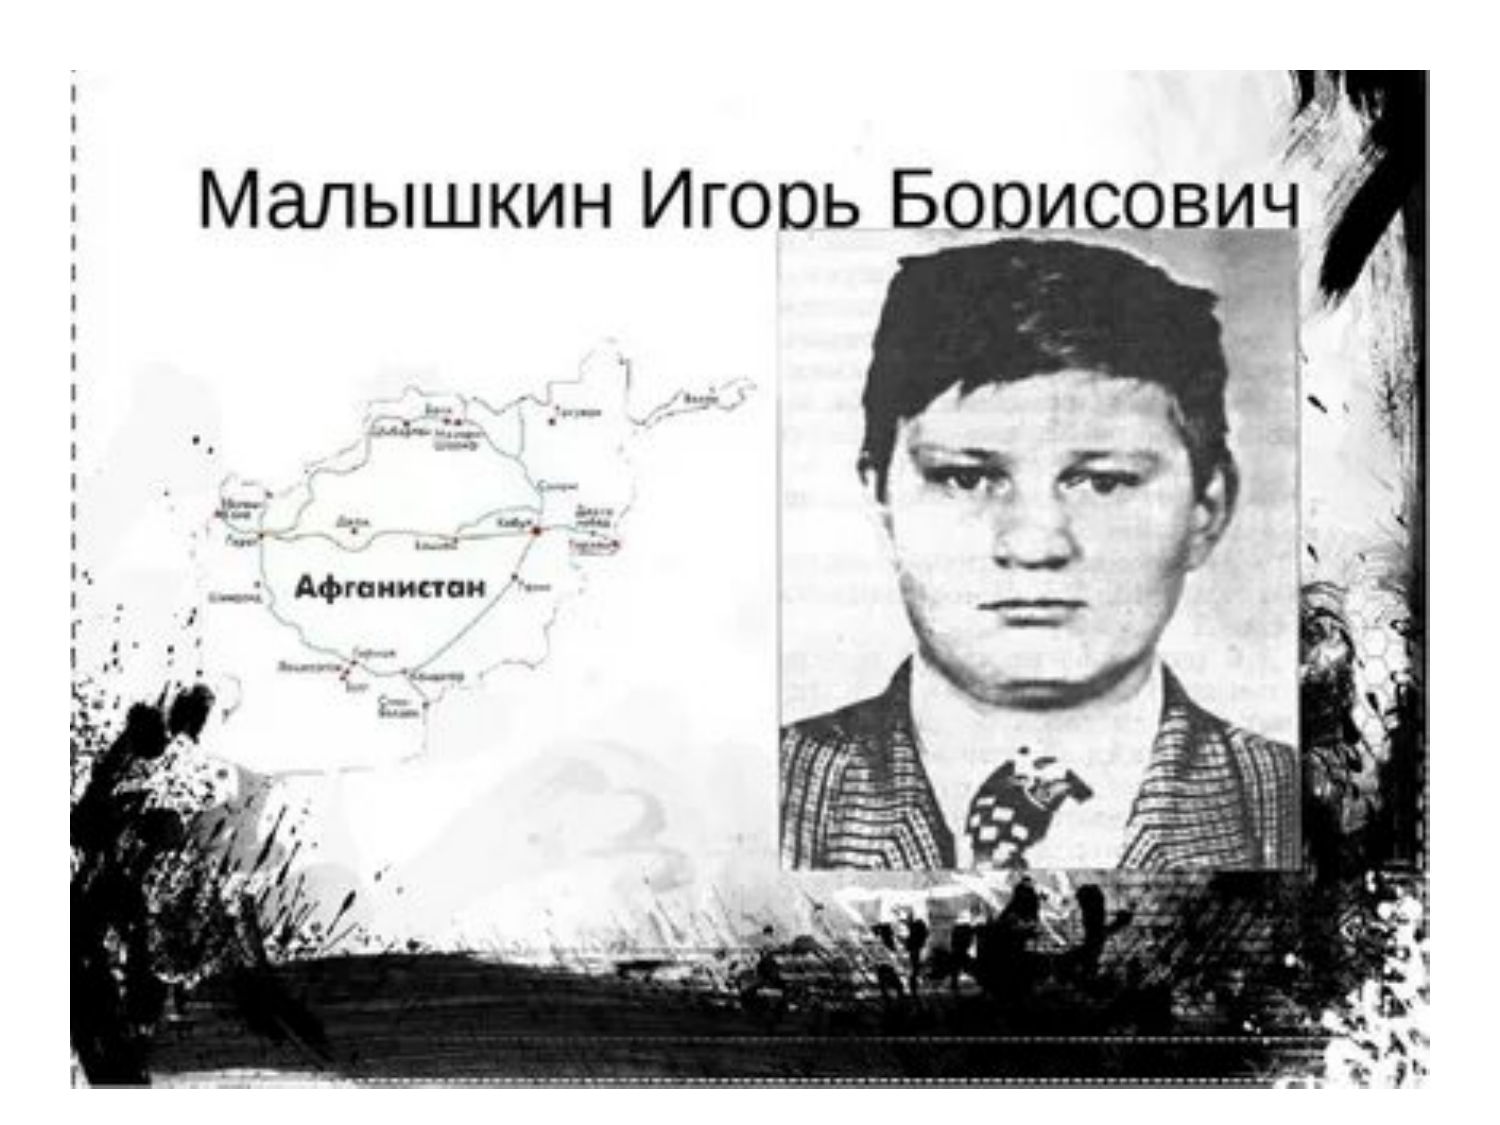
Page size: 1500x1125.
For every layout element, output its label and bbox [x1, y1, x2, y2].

picture [70, 70, 1430, 1090]
